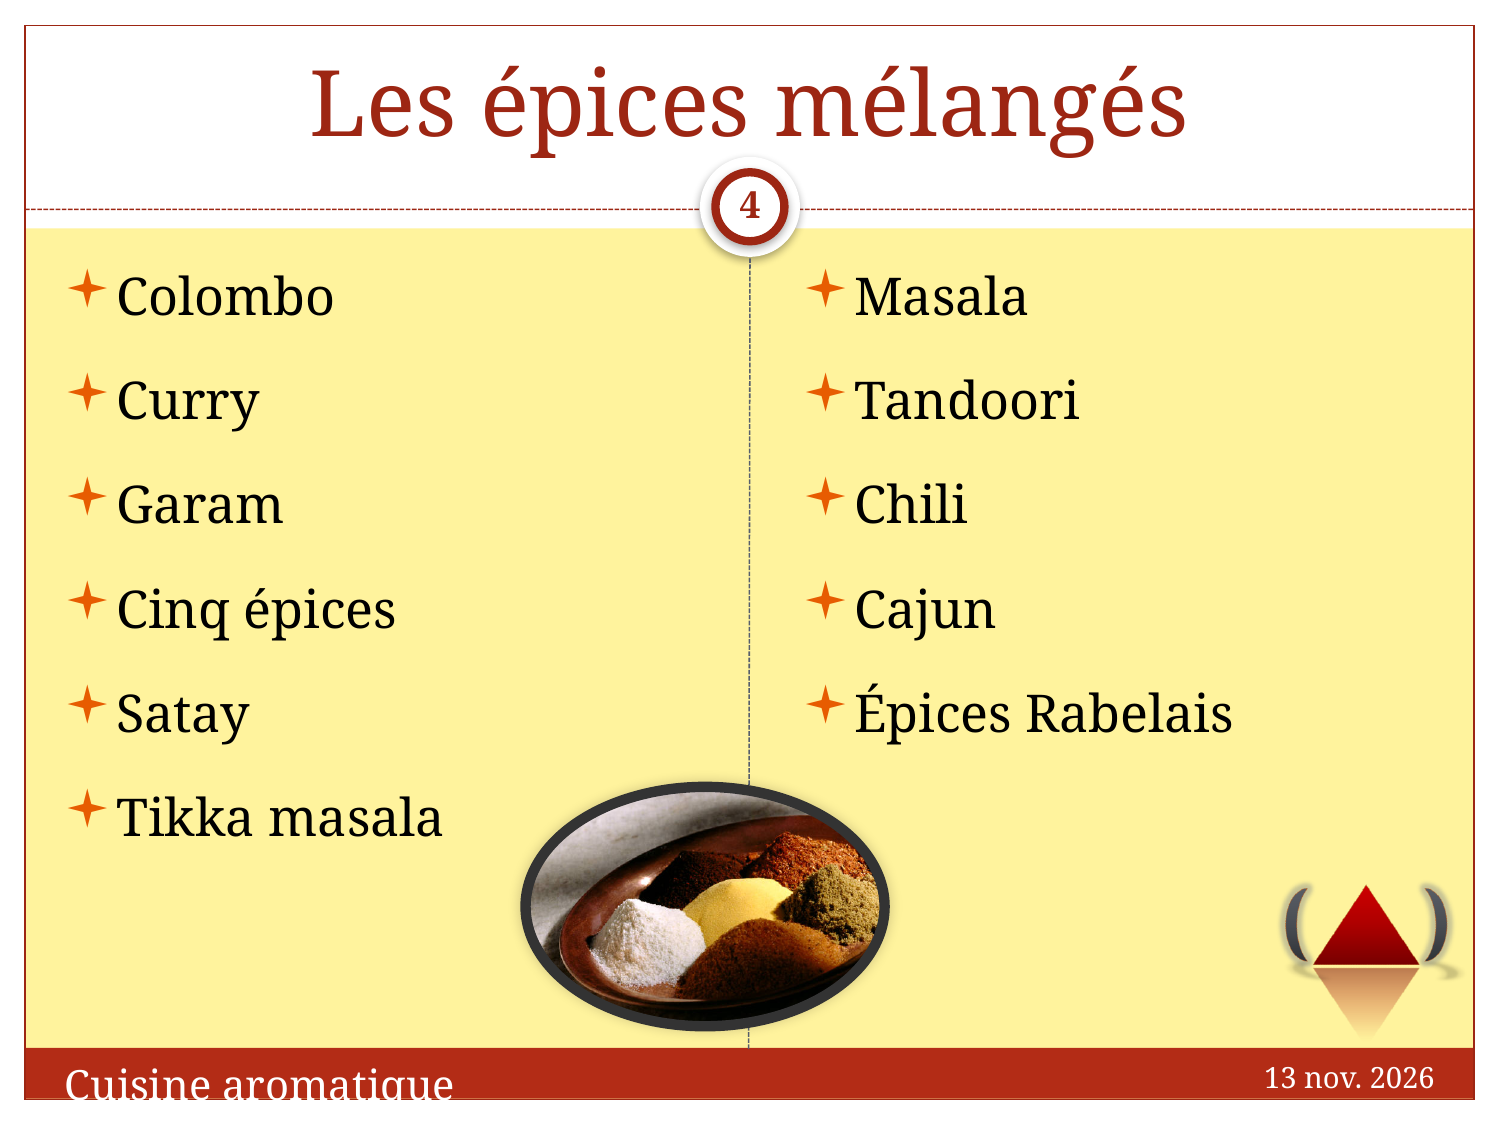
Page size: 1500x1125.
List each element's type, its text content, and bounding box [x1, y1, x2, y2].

picture [1273, 876, 1474, 1048]
slide_number mars-11 [950, 1051, 1450, 1112]
picture [525, 786, 885, 1027]
title Les épices mélangés [49, 37, 1450, 162]
list Colombo Curry Garam Cinq épices Satay Tikka masala [49, 224, 712, 993]
slide_number 4 [712, 170, 788, 243]
footer Cuisine aromatique [50, 1051, 638, 1112]
list Masala Tandoori Chili Cajun Épices Rabelais [787, 224, 1450, 993]
